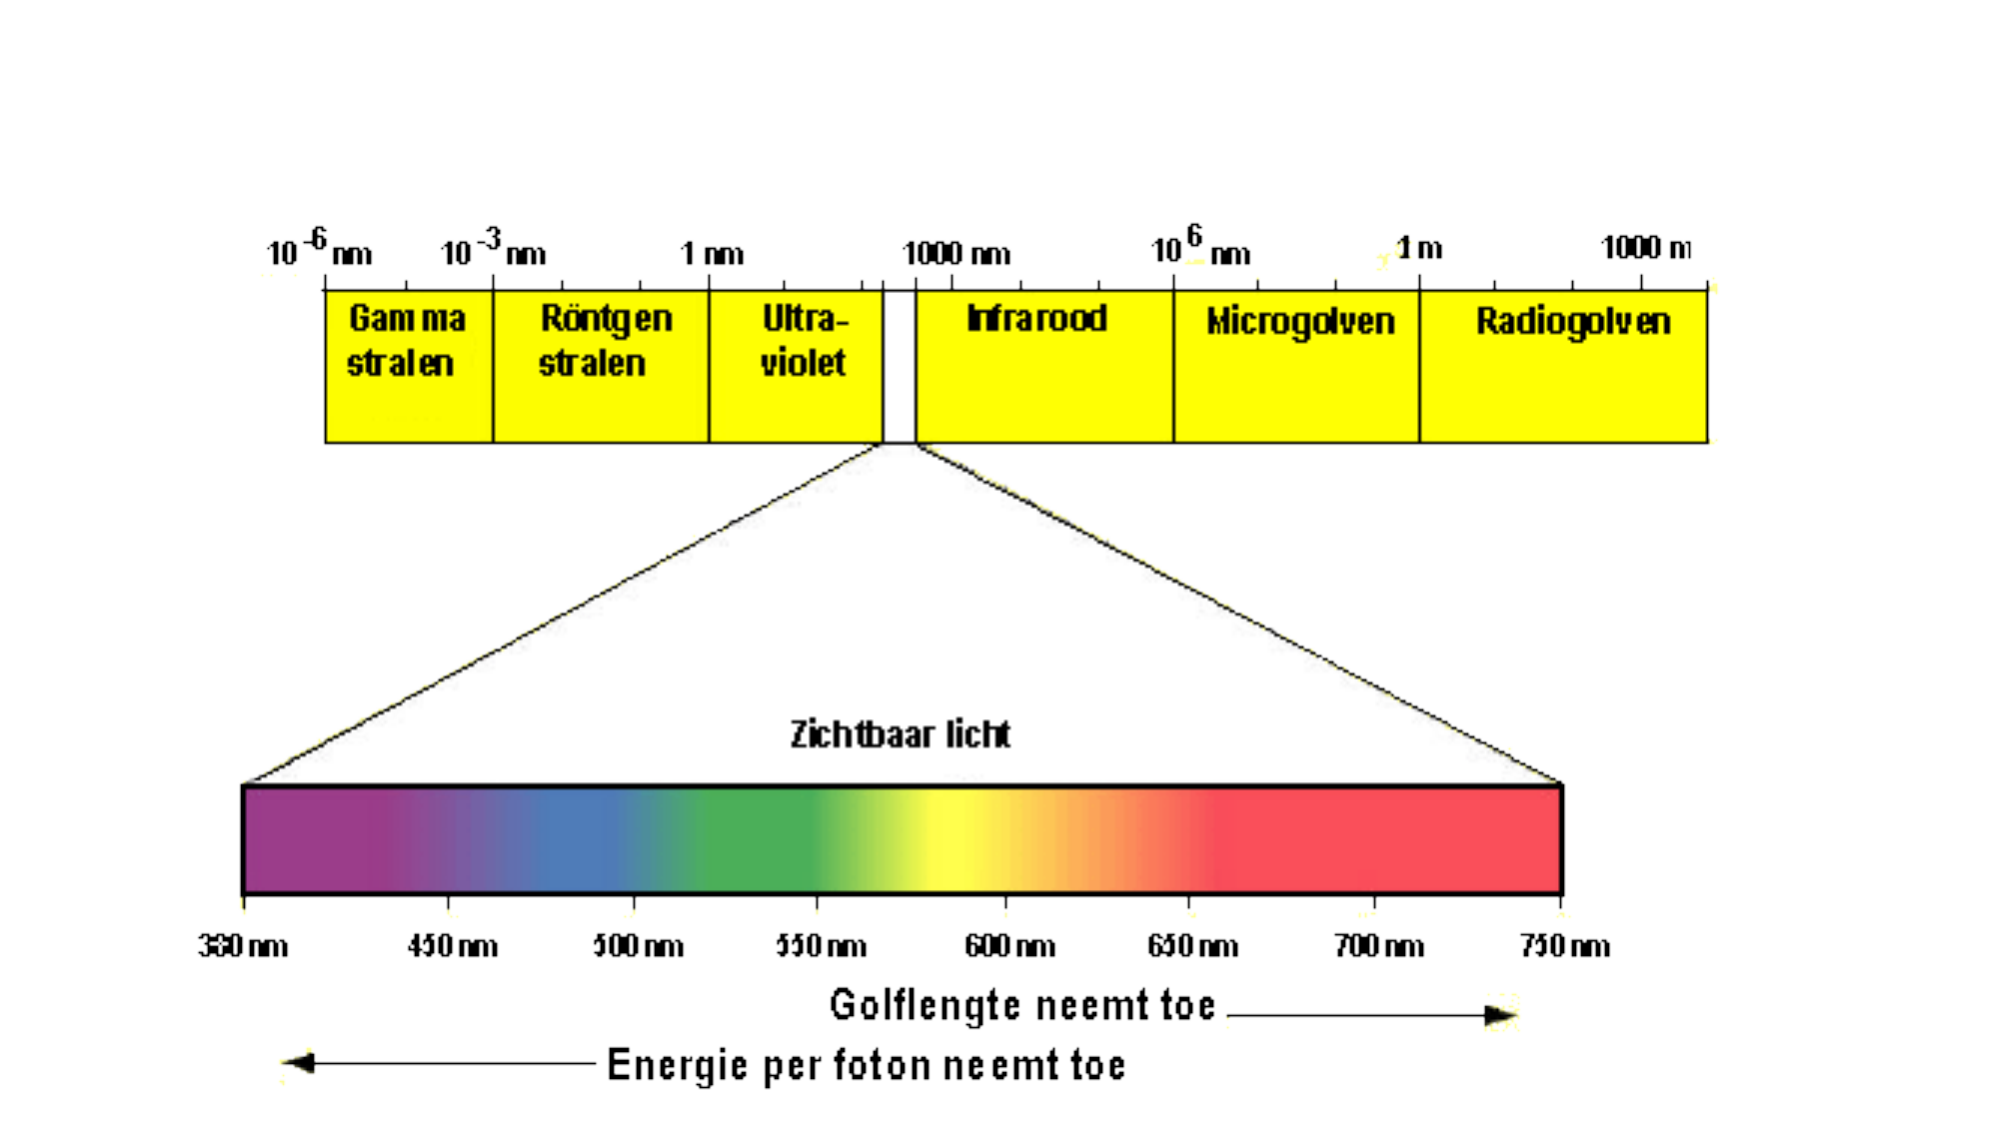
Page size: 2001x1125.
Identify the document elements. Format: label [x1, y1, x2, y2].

picture [109, 167, 1758, 1096]
